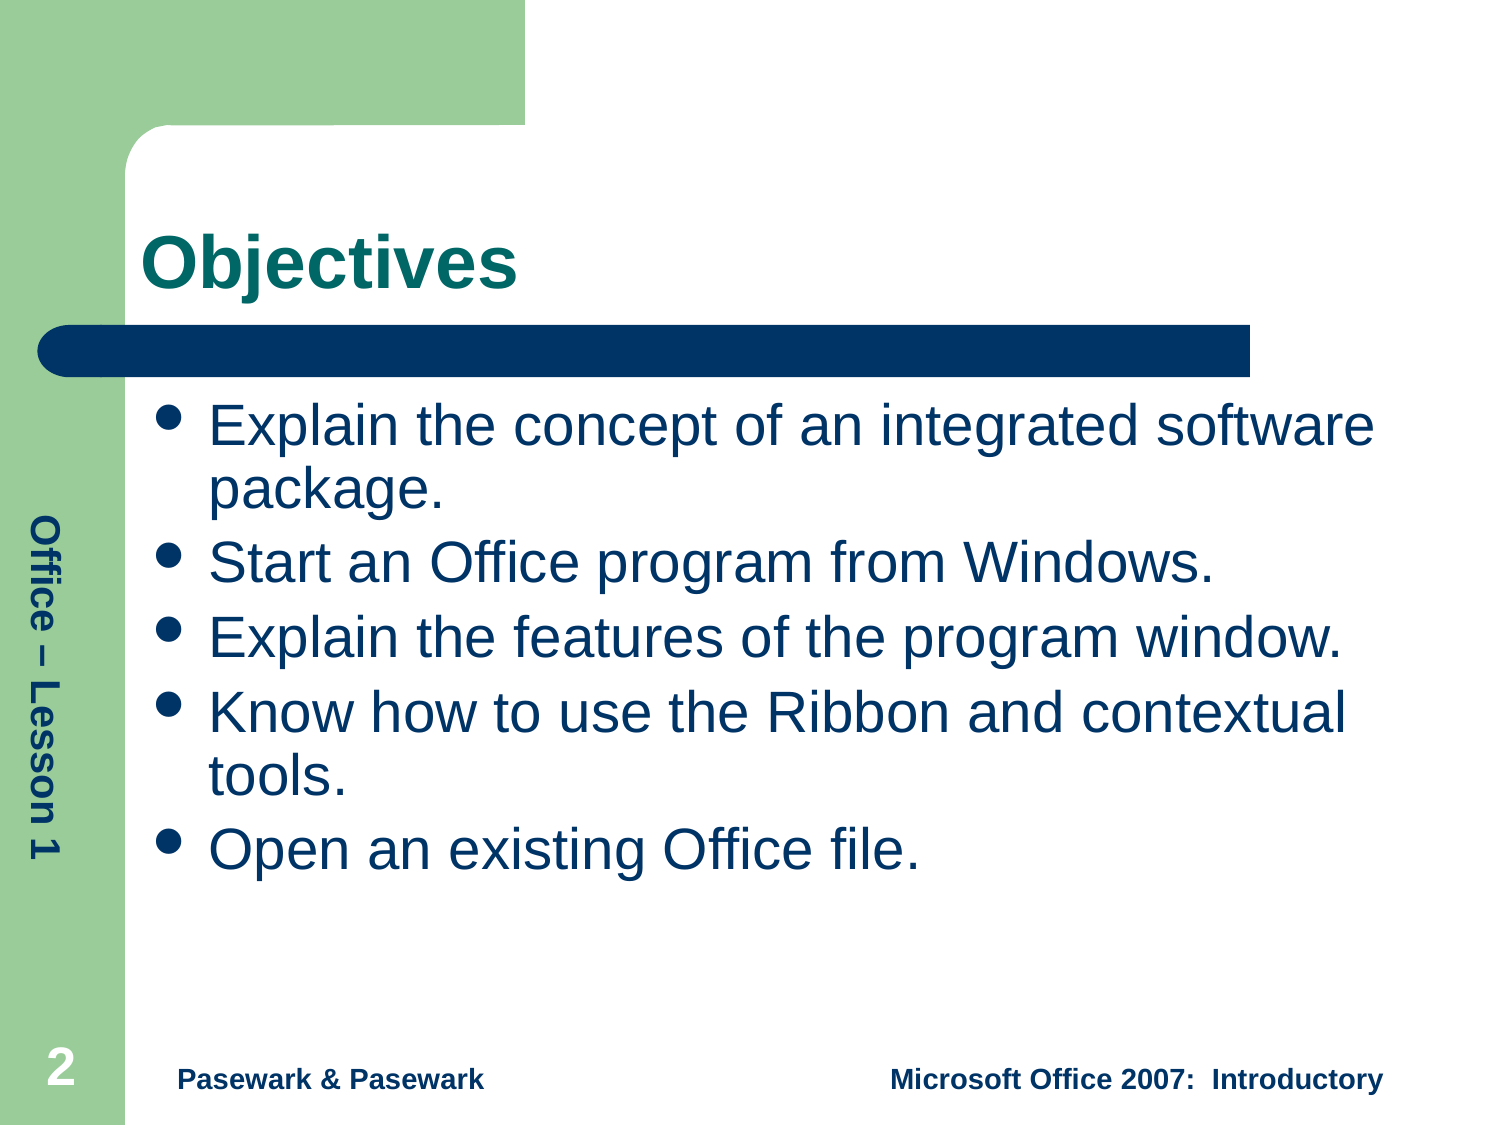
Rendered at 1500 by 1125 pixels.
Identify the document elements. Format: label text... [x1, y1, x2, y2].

list Explain the concept of an integrated software package. Start an Office program from Windows. Explain the features of the program window. Know how to use the Ribbon and contextual tools. Open an existing Office file. [137, 387, 1400, 999]
title Objectives [124, 124, 1426, 313]
slide_number 2 [13, 1023, 111, 1105]
footer Microsoft Office 2007: Introductory [874, 1024, 1426, 1104]
slide_number Pasewark & Pasewark [149, 1024, 500, 1104]
